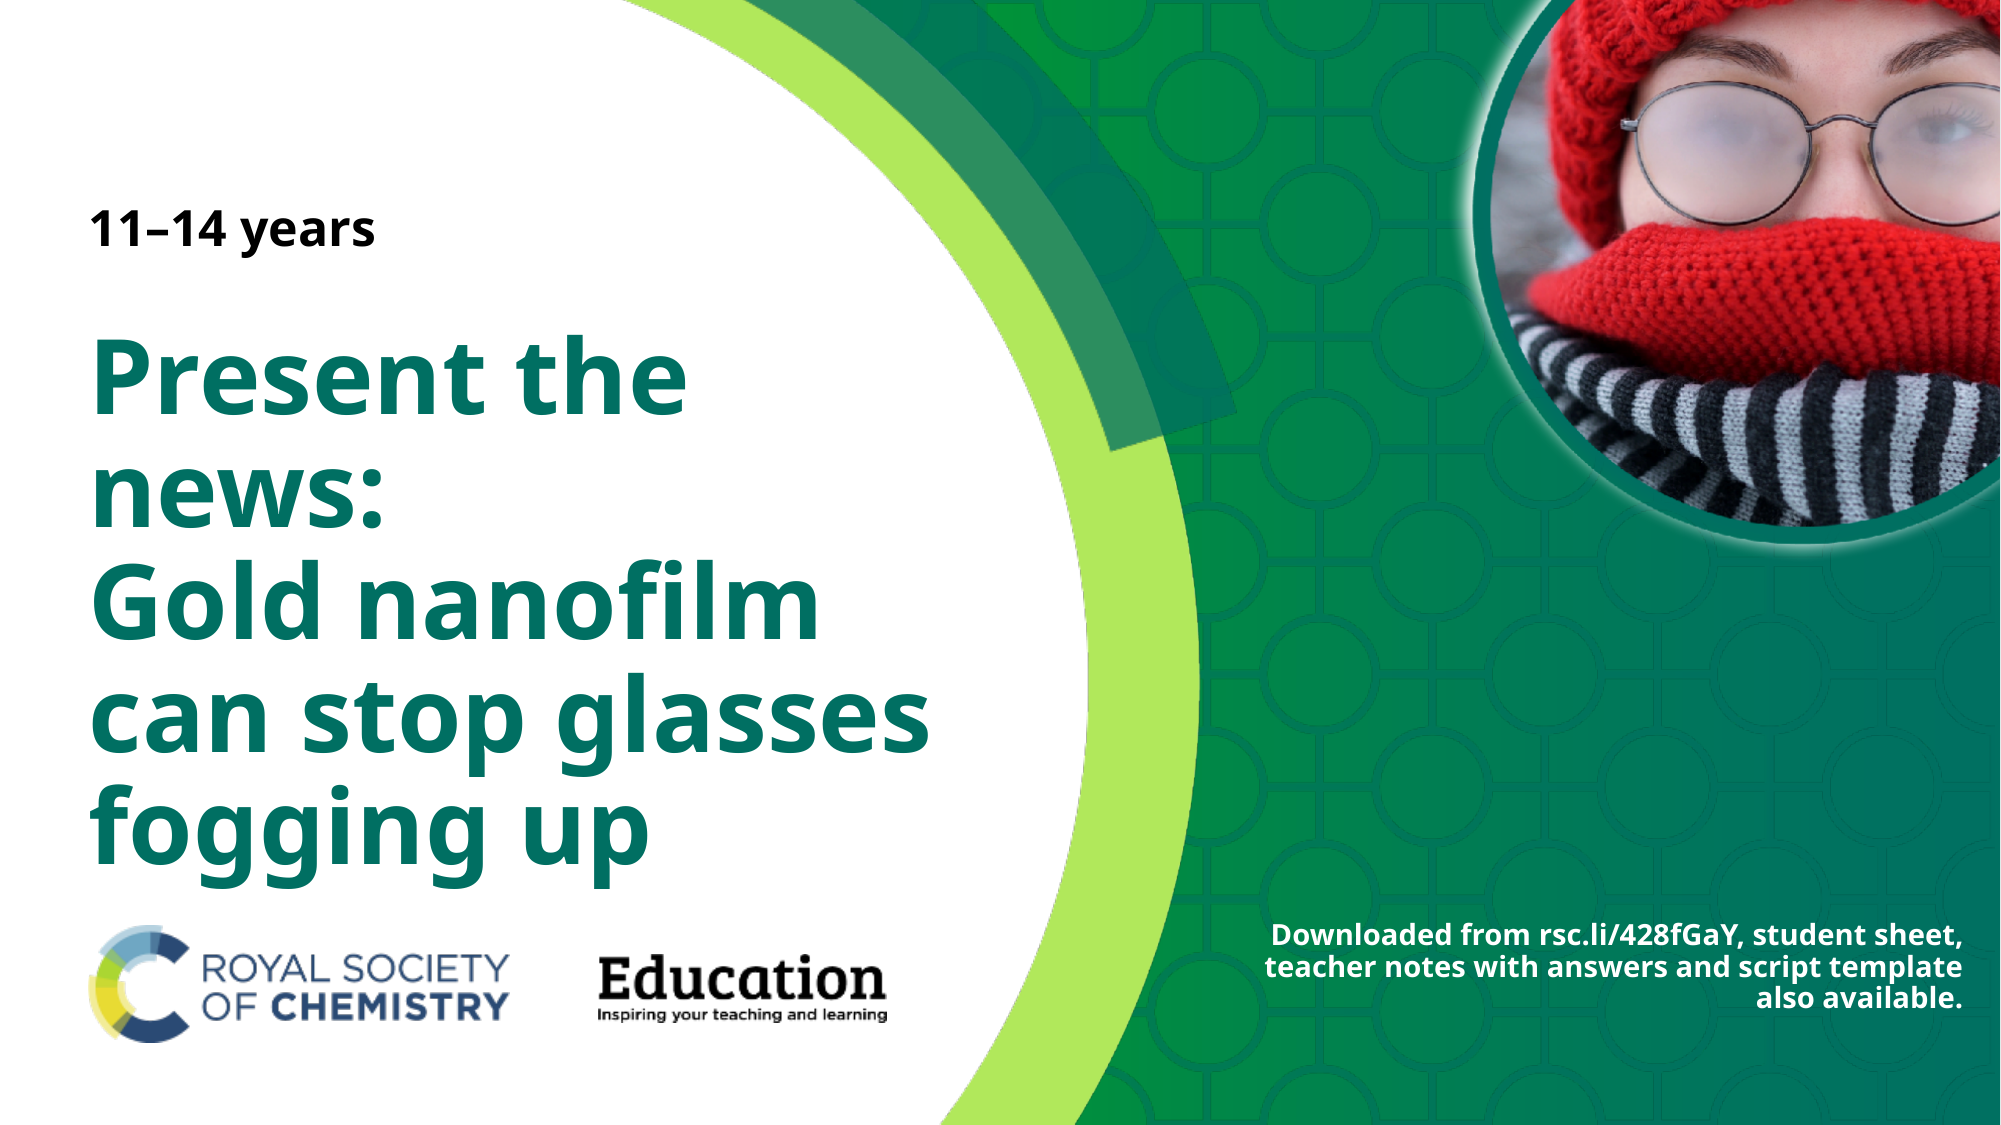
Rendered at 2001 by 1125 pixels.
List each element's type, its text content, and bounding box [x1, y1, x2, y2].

title 11–14 years [88, 203, 945, 259]
picture [0, 0, 2001, 1125]
subtitle Present the news: Gold nanofilm can stop glasses fogging up [88, 324, 945, 442]
